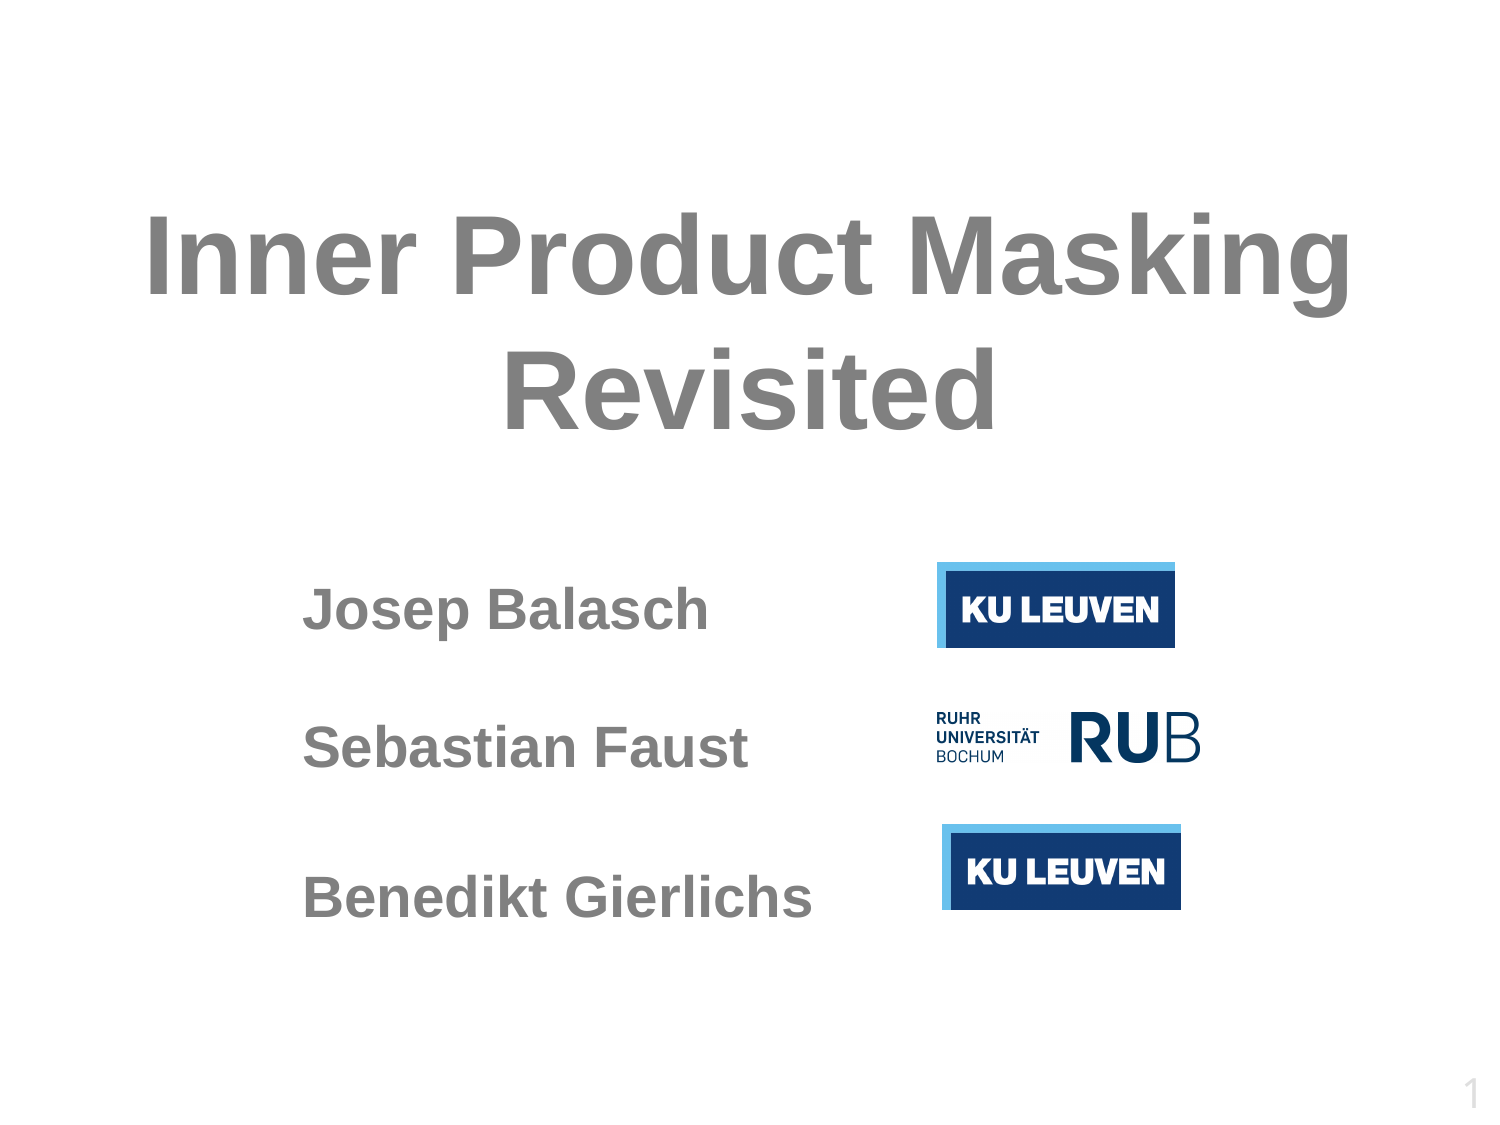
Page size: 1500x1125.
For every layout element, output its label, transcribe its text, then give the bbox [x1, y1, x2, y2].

text_box Sebastian Faust [287, 701, 1099, 787]
text_box Inner Product Masking Revisited [0, 174, 1500, 460]
text_box Josep Balasch [287, 564, 933, 649]
picture [942, 824, 1181, 910]
picture [937, 711, 1201, 763]
slide_number 1 [1362, 1065, 1500, 1125]
picture [937, 562, 1176, 648]
text_box Benedikt Gierlichs [287, 851, 1099, 937]
